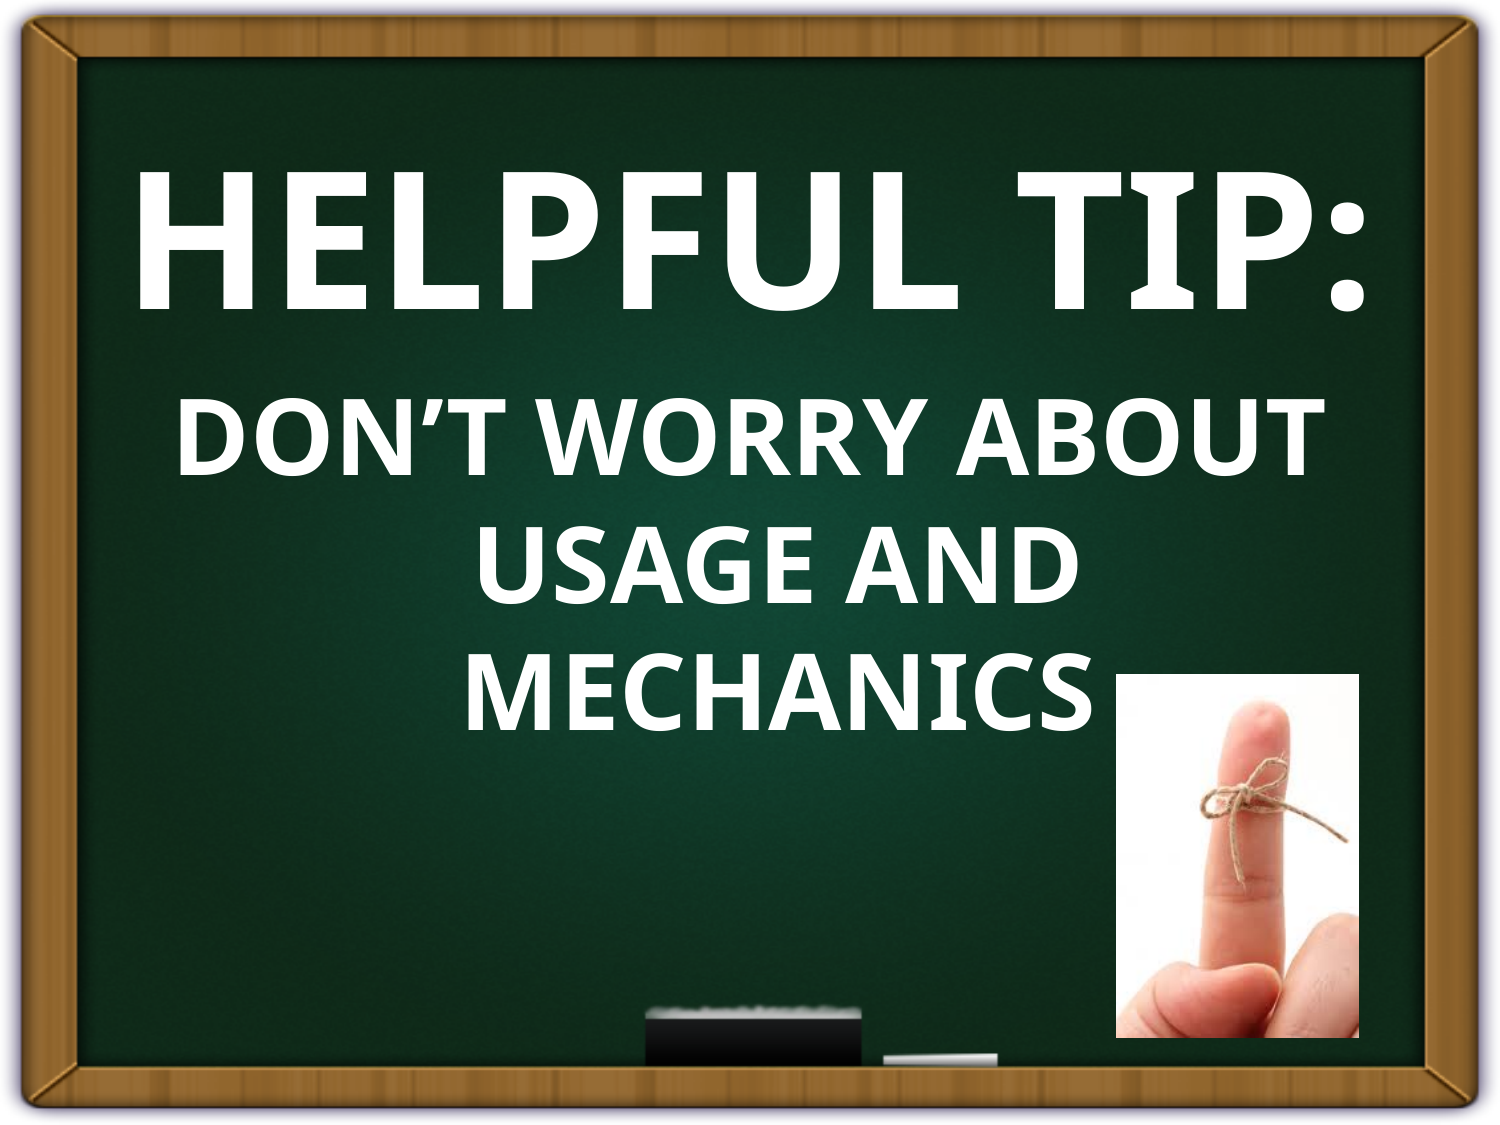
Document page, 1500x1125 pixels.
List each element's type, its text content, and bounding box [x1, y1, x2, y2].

list HELPFUL TIP: DON’T WORRY ABOUT USAGE AND MECHANICS [75, 110, 1425, 1005]
picture [0, 0, 1500, 1125]
